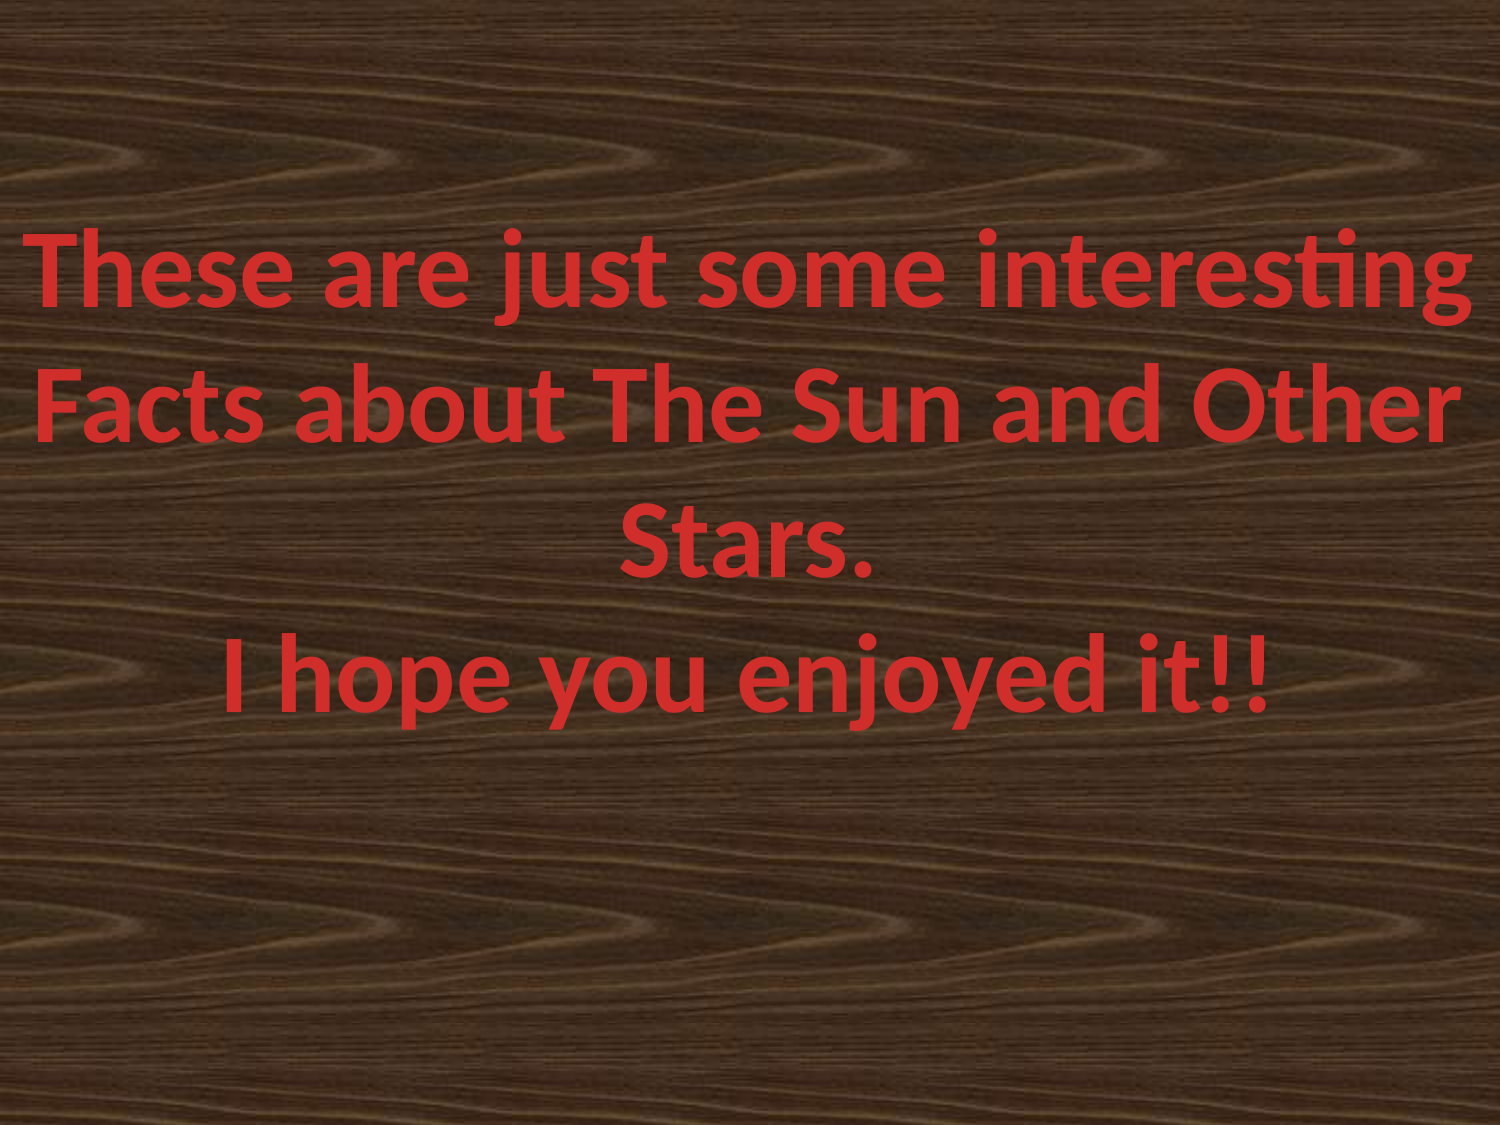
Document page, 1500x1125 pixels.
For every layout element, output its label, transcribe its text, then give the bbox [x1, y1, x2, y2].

picture [0, 0, 1500, 1125]
text_box These are just some interesting Facts about The Sun and Other Stars. I hope you enjoyed it!! [7, 187, 1500, 743]
